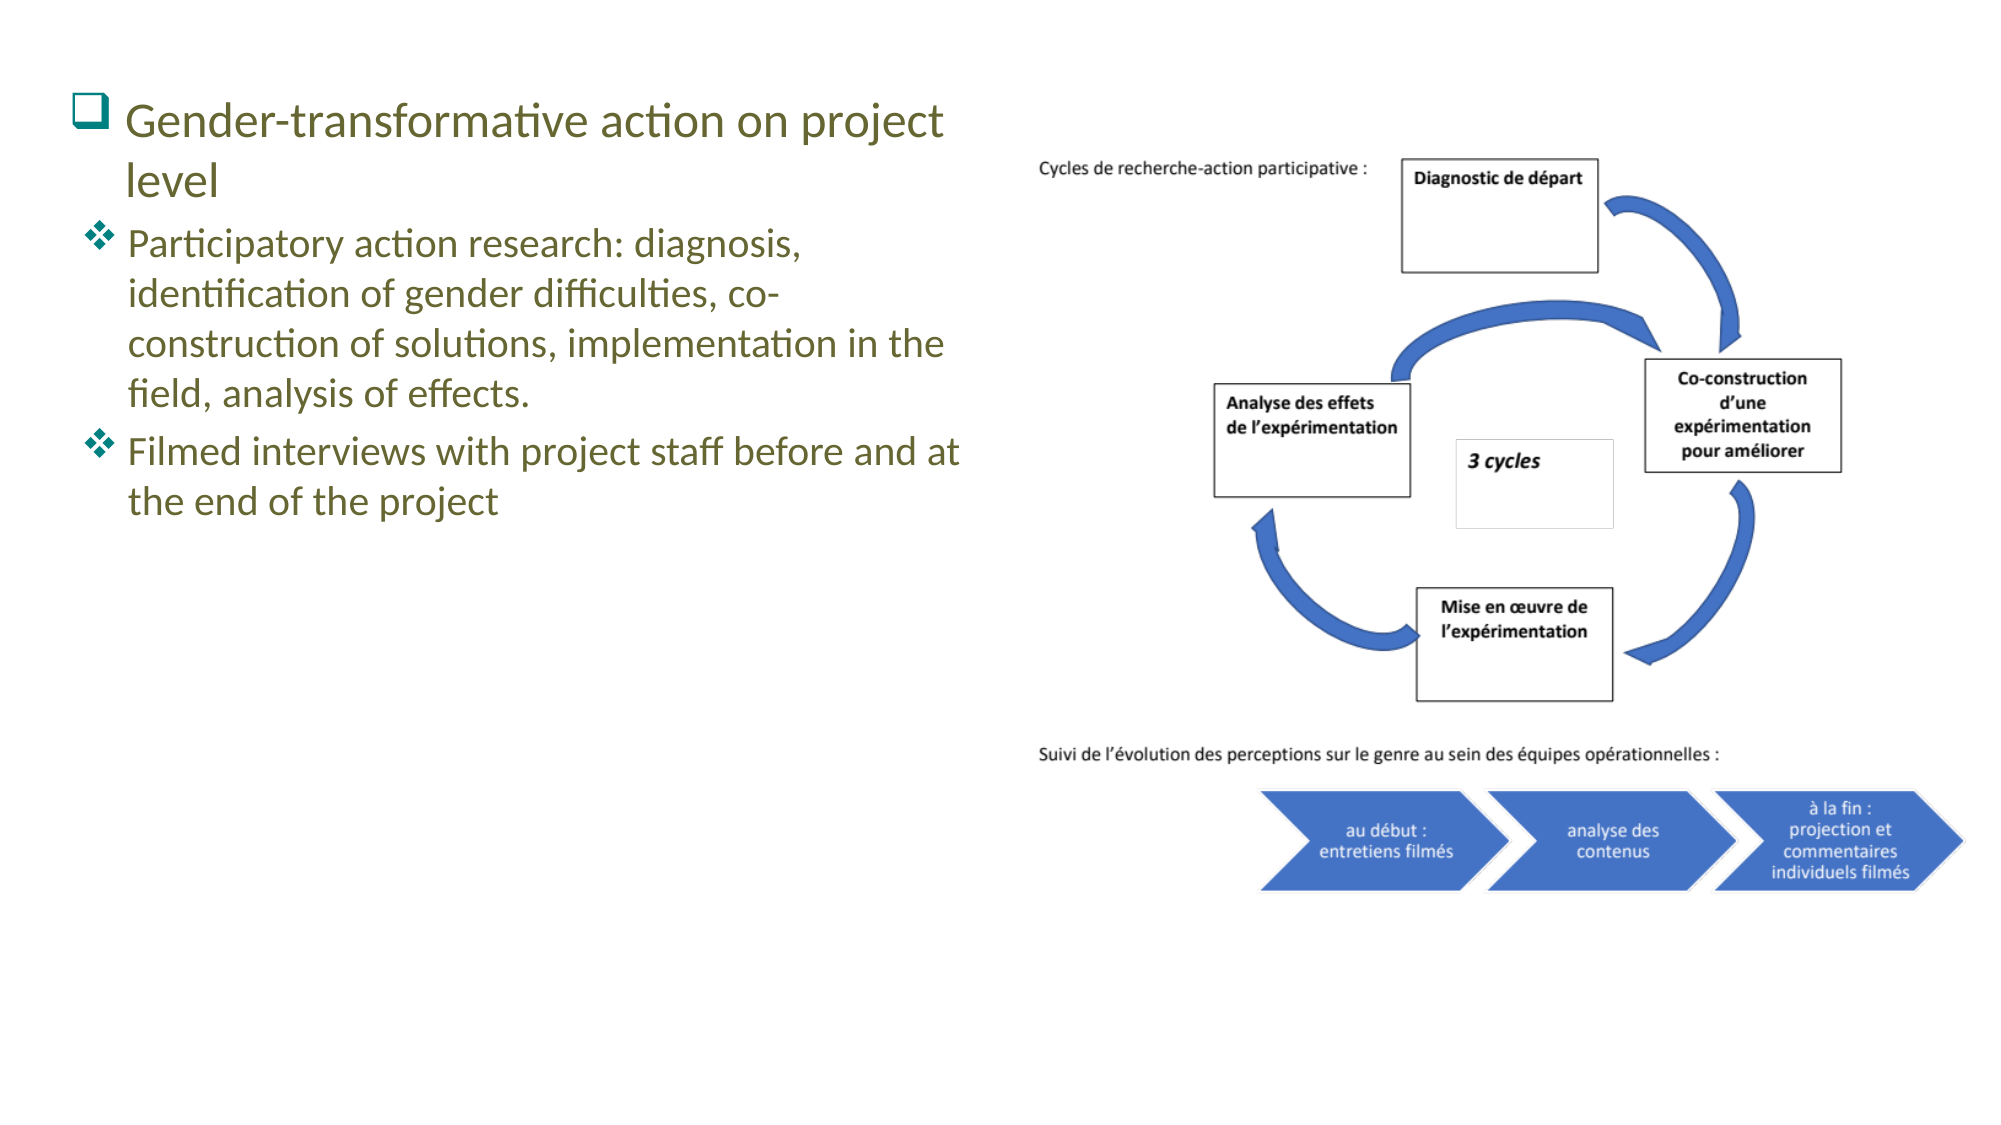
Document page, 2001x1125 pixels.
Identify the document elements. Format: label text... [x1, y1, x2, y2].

picture [1023, 151, 1988, 901]
list Gender-transformative action on project level Participatory action research: diagnosis, identification of gender difficulties, co-construction of solutions, implementation in the field, analysis of effects. Filmed interviews with project staff before and at the end of the project [53, 79, 983, 973]
